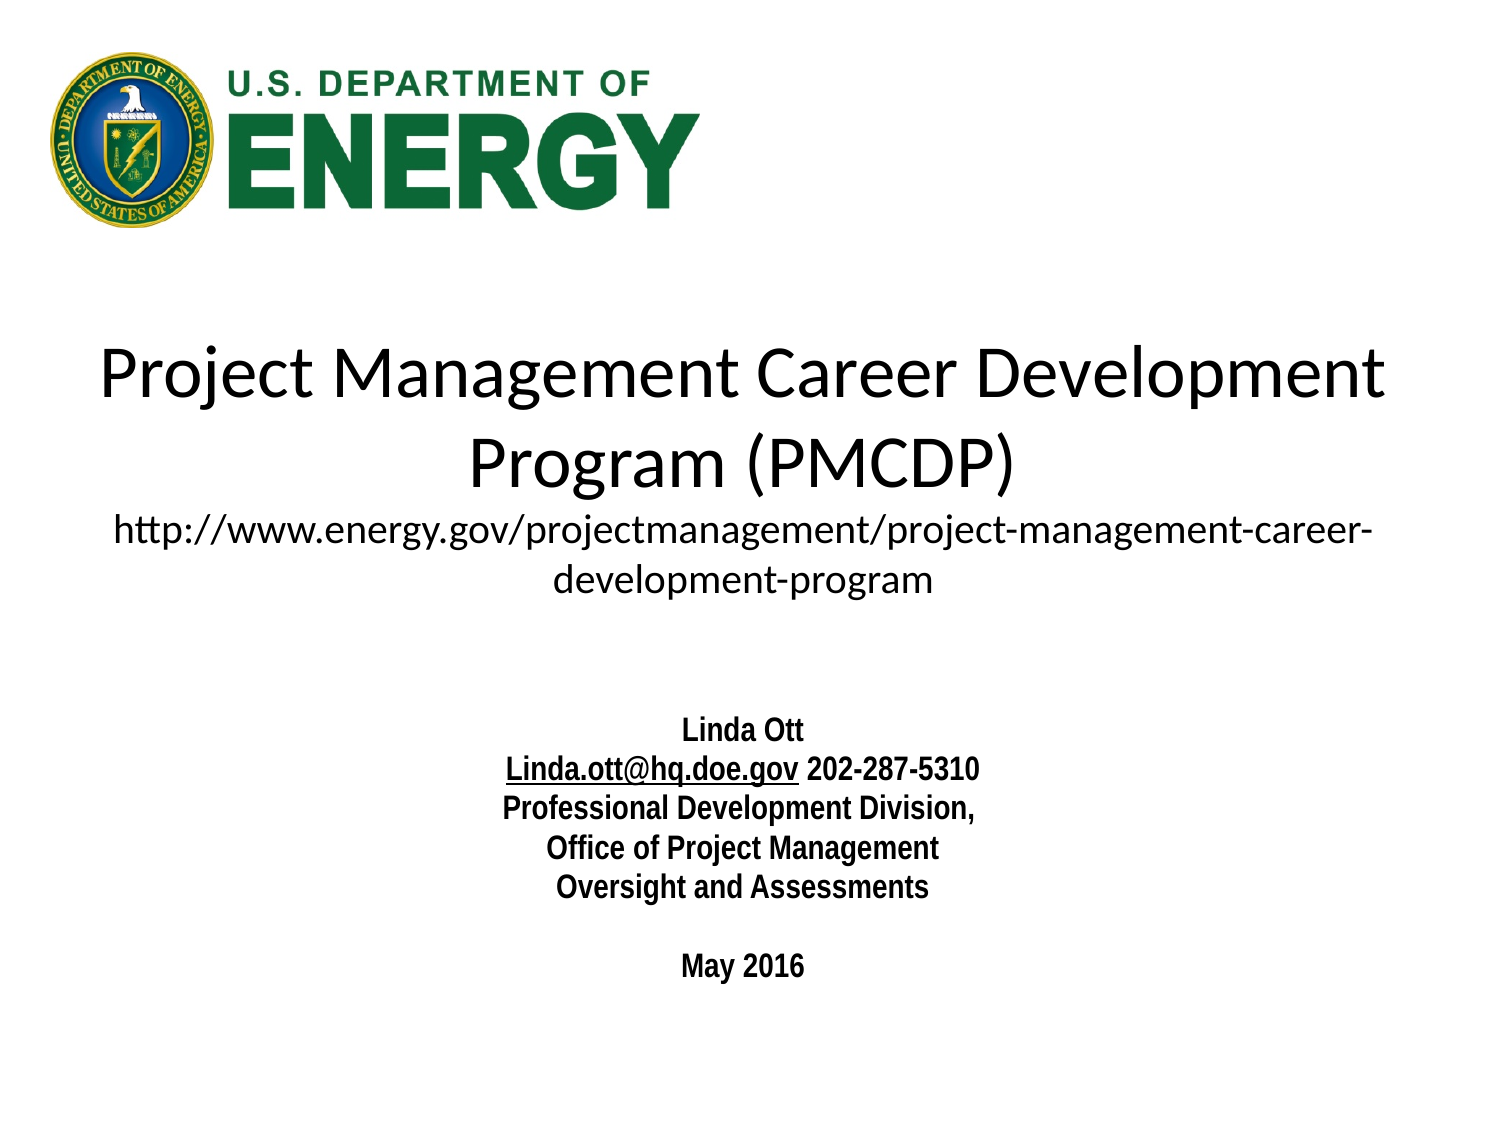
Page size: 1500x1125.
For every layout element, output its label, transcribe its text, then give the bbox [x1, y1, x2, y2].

picture [49, 52, 701, 228]
subtitle Linda Ott Linda.ott@hq.doe.gov 202-287-5310 Professional Development Division, Office of Project Management Oversight and Assessments May 2016 [90, 707, 1397, 996]
title Project Management Career Development Program (PMCDP) http://www.energy.gov/projectmanagement/project-management-career-development-program [83, 386, 1403, 628]
